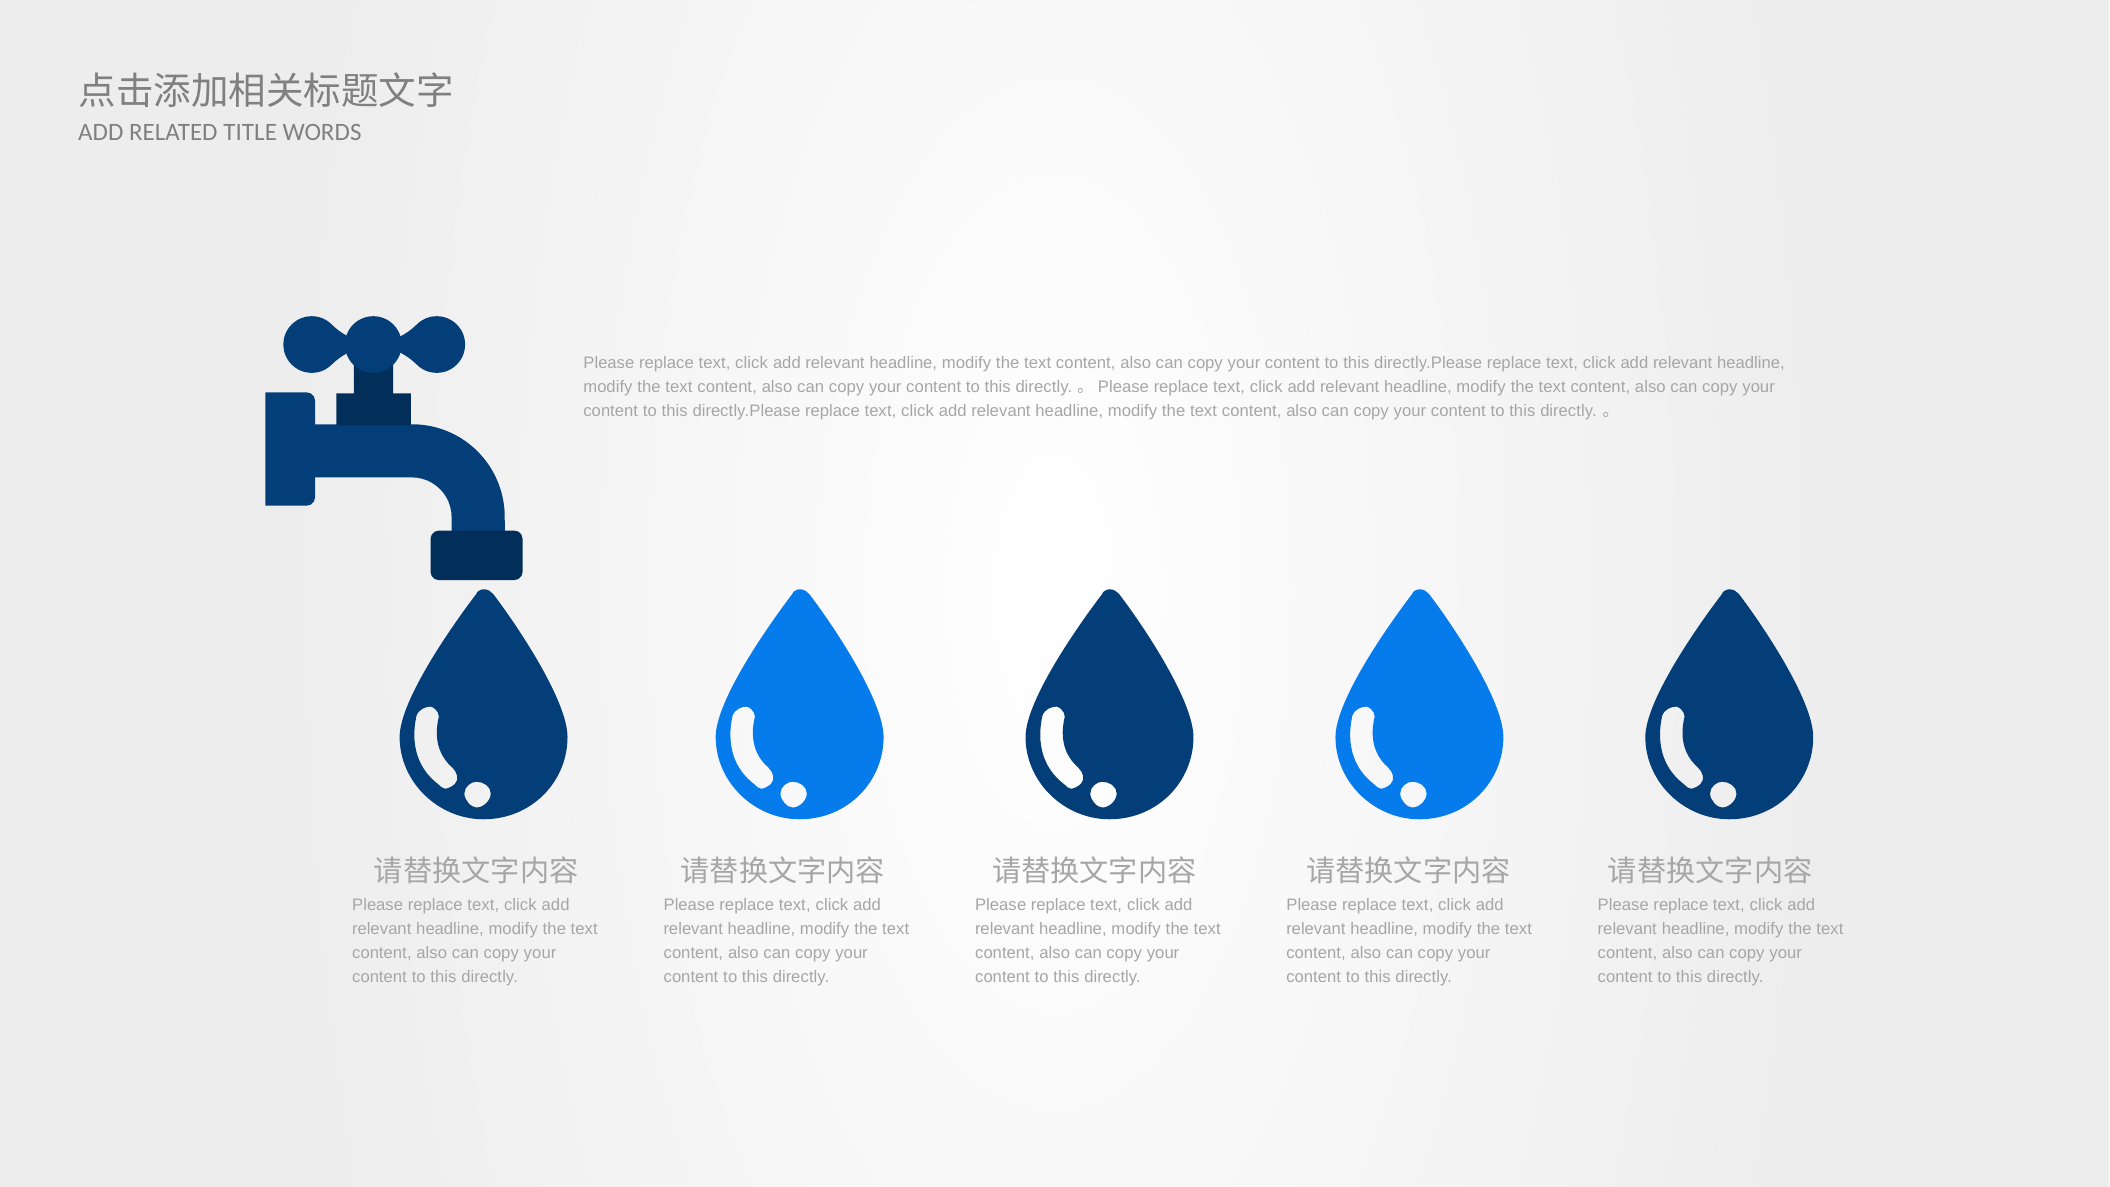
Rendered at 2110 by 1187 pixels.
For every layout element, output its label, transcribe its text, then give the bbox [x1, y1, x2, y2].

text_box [663, 845, 927, 986]
text_box [399, 589, 568, 820]
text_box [352, 847, 616, 986]
text_box ADD RELATED TITLE WORDS [62, 107, 379, 154]
text_box [1335, 589, 1504, 820]
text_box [265, 316, 523, 581]
text_box 点击添加相关标题文字 [62, 59, 470, 121]
picture [0, 0, 2110, 1187]
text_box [1286, 847, 1550, 986]
text_box [1645, 589, 1814, 820]
text_box Please replace text, click add relevant headline, modify the text content, also can copy your content to this directly.Please replace text, click add relevant headline, modify the text content, also can copy your content to this directly.。Please replace text, click add relevant headline, modify the text content, also can copy your content to this directly.Please replace text, click add relevant headline, modify the text content, also can copy your content to this directly.。 [583, 348, 1833, 421]
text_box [974, 847, 1239, 986]
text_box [1597, 847, 1861, 986]
text_box [715, 589, 884, 820]
text_box [1025, 589, 1194, 820]
